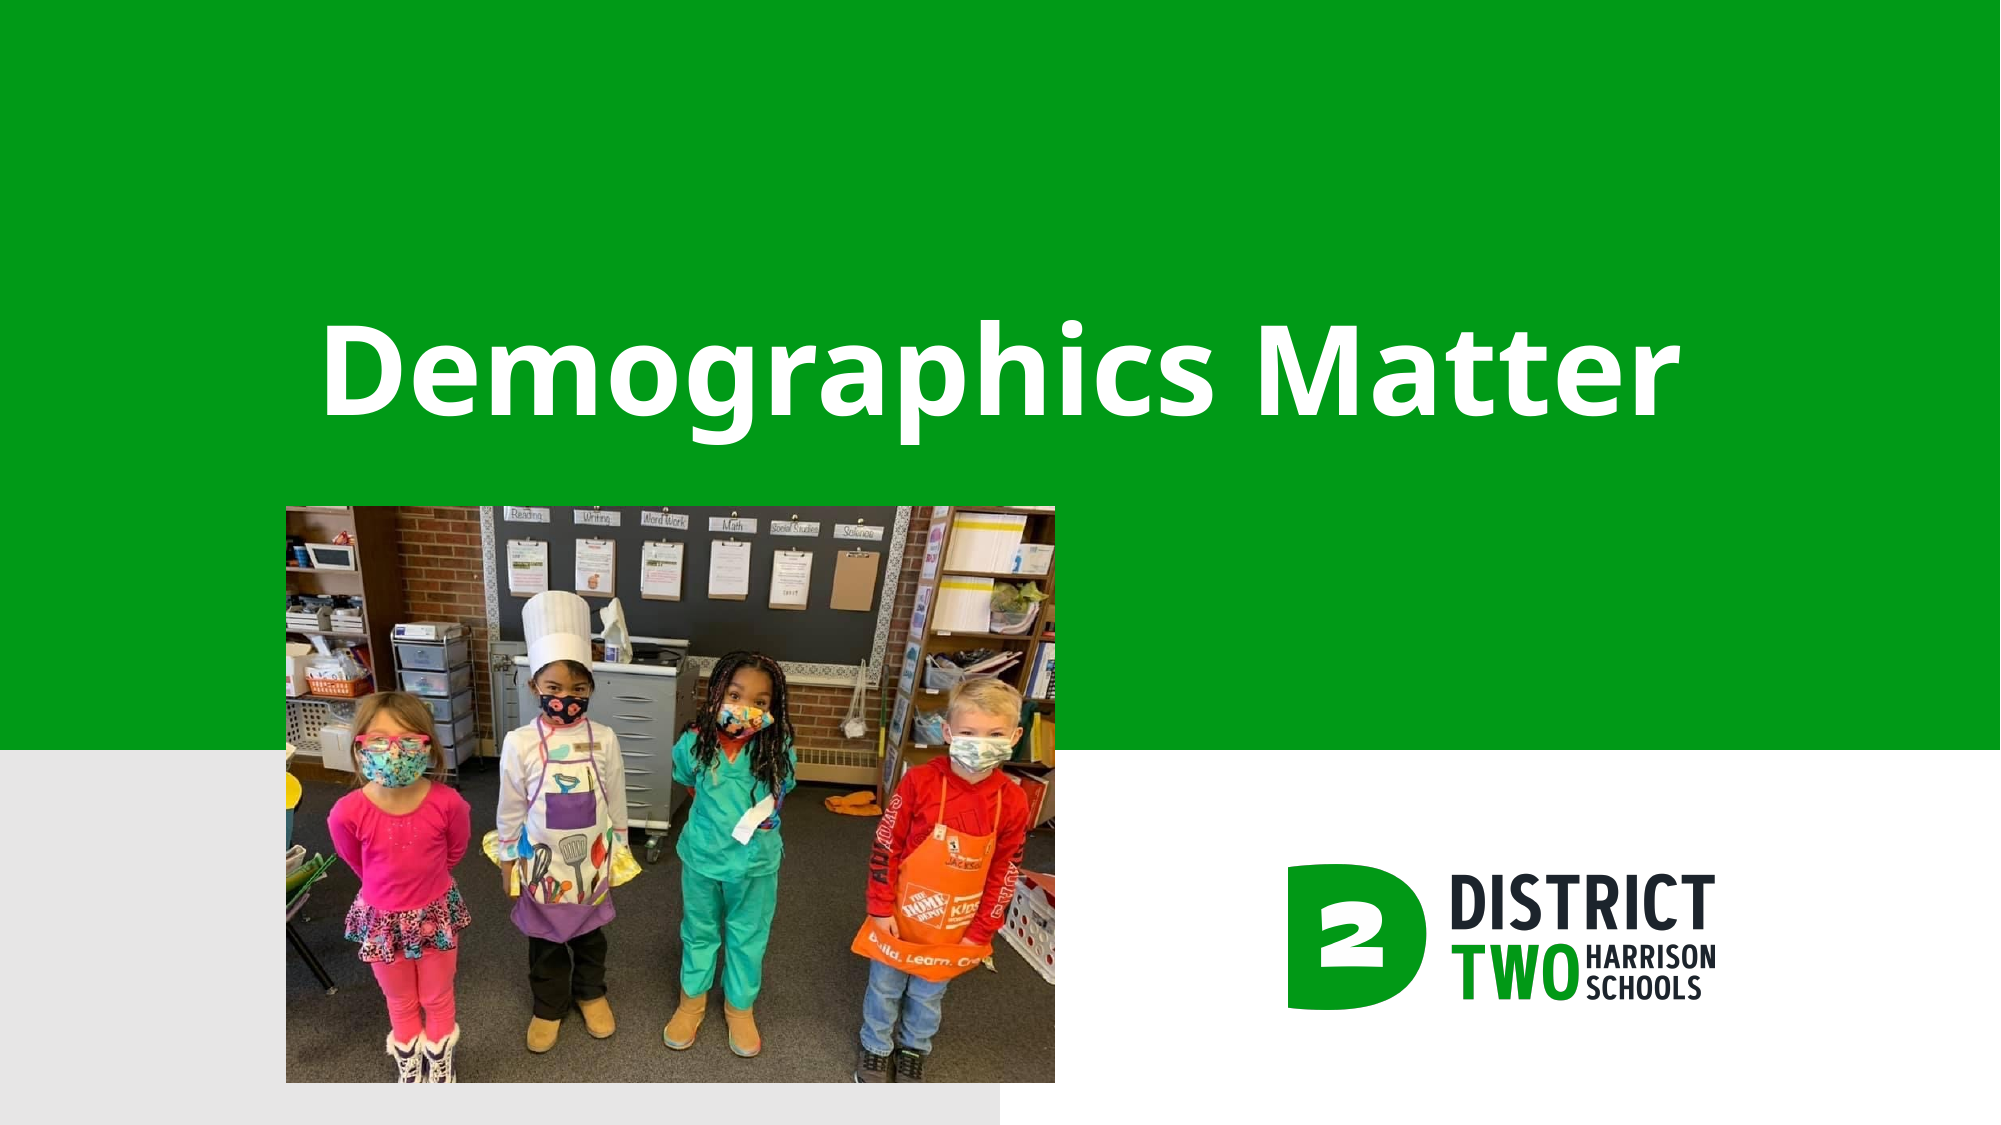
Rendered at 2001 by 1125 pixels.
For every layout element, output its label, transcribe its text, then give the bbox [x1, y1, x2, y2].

picture [1288, 864, 1715, 1010]
picture [286, 506, 1055, 1083]
title Demographics Matter [249, 179, 1750, 571]
